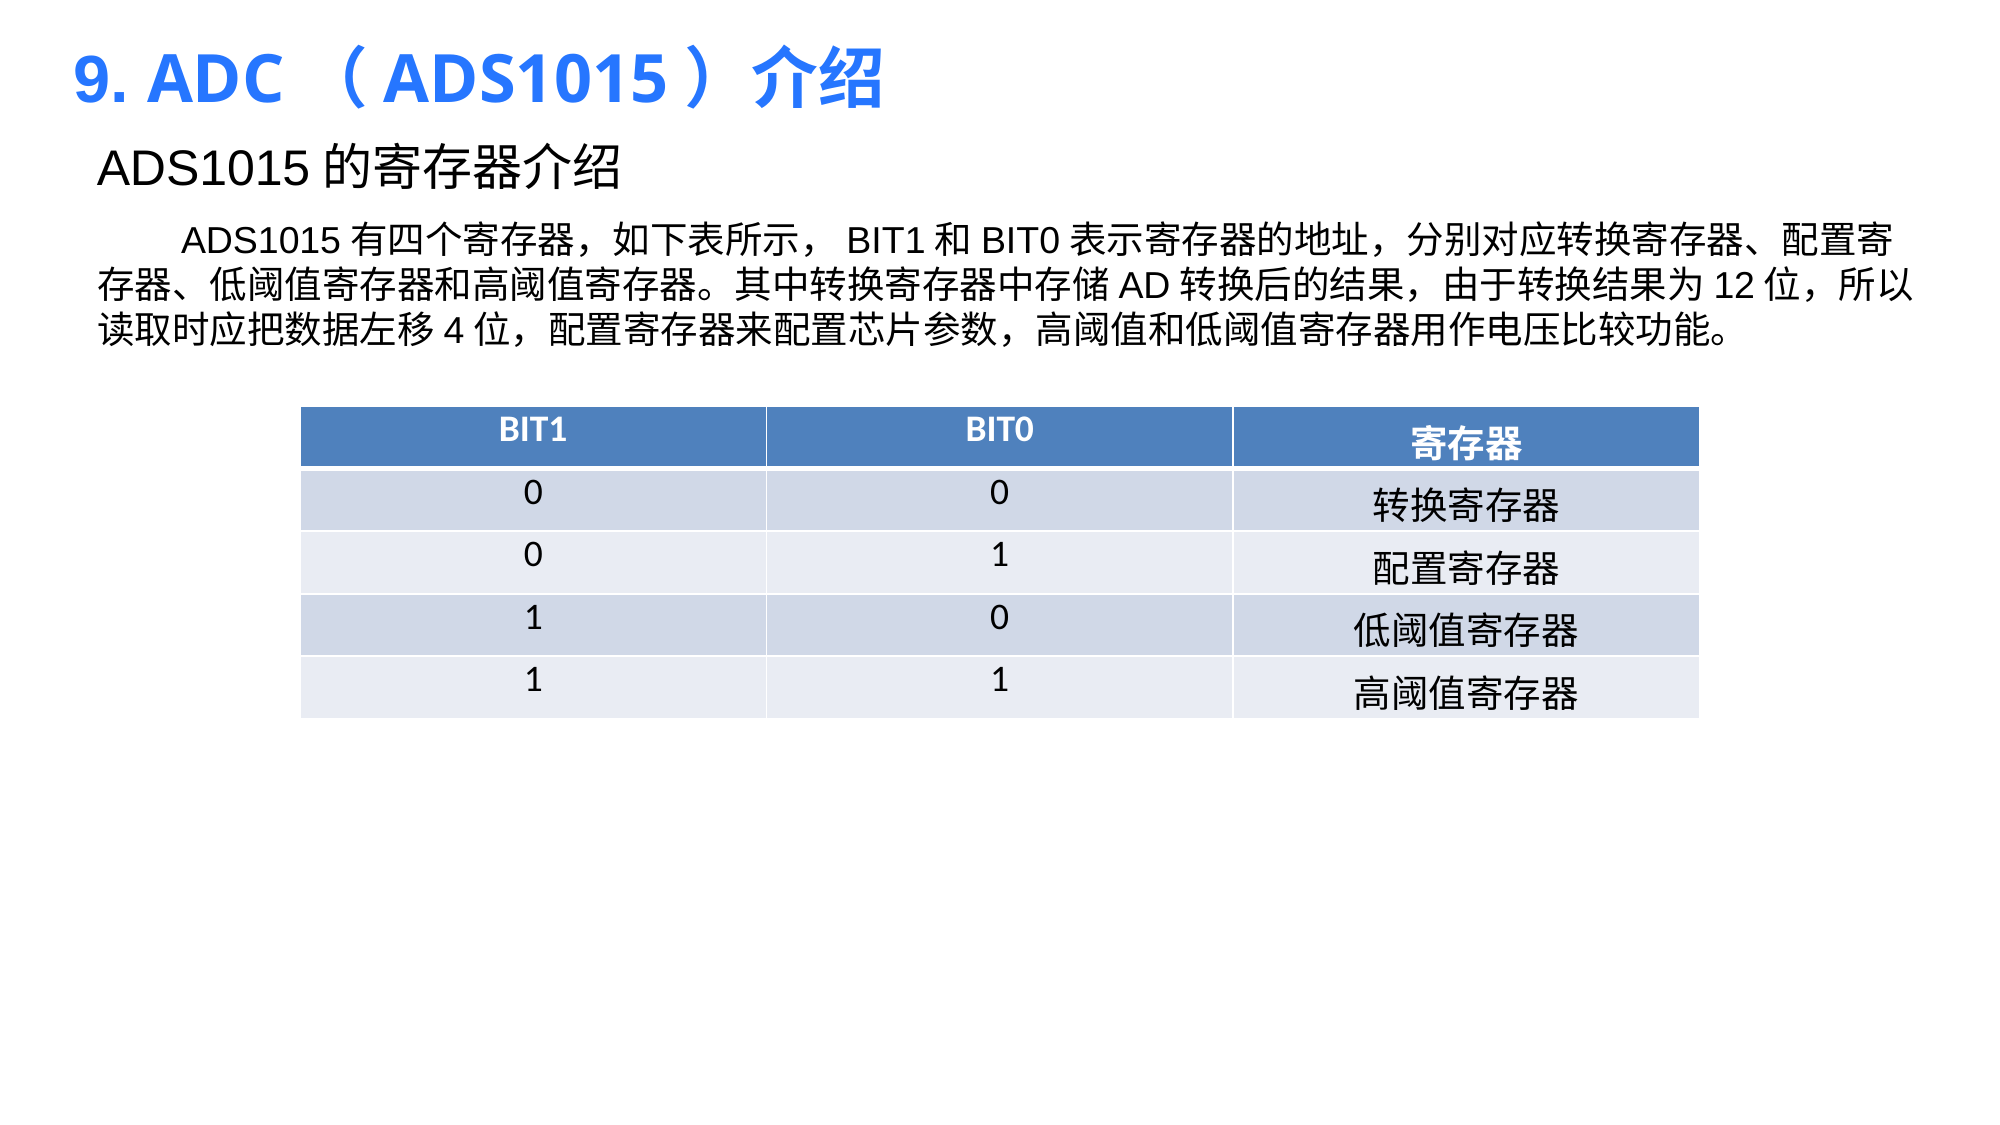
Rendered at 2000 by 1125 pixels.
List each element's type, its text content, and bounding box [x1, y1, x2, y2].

text_box ADS1015的寄存器介绍 [82, 128, 1036, 203]
table_cell 0 [301, 532, 766, 593]
table_cell 配置寄存器 [1234, 532, 1699, 593]
table_cell 转换寄存器 [1234, 471, 1699, 530]
text_box 9. ADC（ADS1015）介绍 [58, 21, 1759, 130]
table_cell 高阈值寄存器 [1234, 657, 1699, 718]
table_cell 0 [301, 471, 766, 530]
table_cell 1 [301, 657, 766, 718]
table_cell 1 [767, 532, 1232, 593]
text_box ADS1015有四个寄存器，如下表所示，BIT1和BIT0表示寄存器的地址，分别对应转换寄存器、配置寄存器、低阈值寄存器和高阈值寄存器。其中转换寄存器中存储AD转换后的结果，由于转换结果为12位，所以读取时应把数据左移4位，配置寄存器来配置芯片参数，高阈值和低阈值寄存器用作电压比较功能。 [82, 208, 1937, 403]
table_cell 0 [767, 595, 1232, 655]
table_cell 1 [301, 595, 766, 655]
table_header BIT1 [301, 407, 766, 466]
table_cell 低阈值寄存器 [1234, 595, 1699, 655]
table_header 寄存器 [1234, 407, 1699, 466]
table_cell 1 [767, 657, 1232, 718]
table_cell 0 [767, 471, 1232, 530]
table_header BIT0 [767, 407, 1232, 466]
